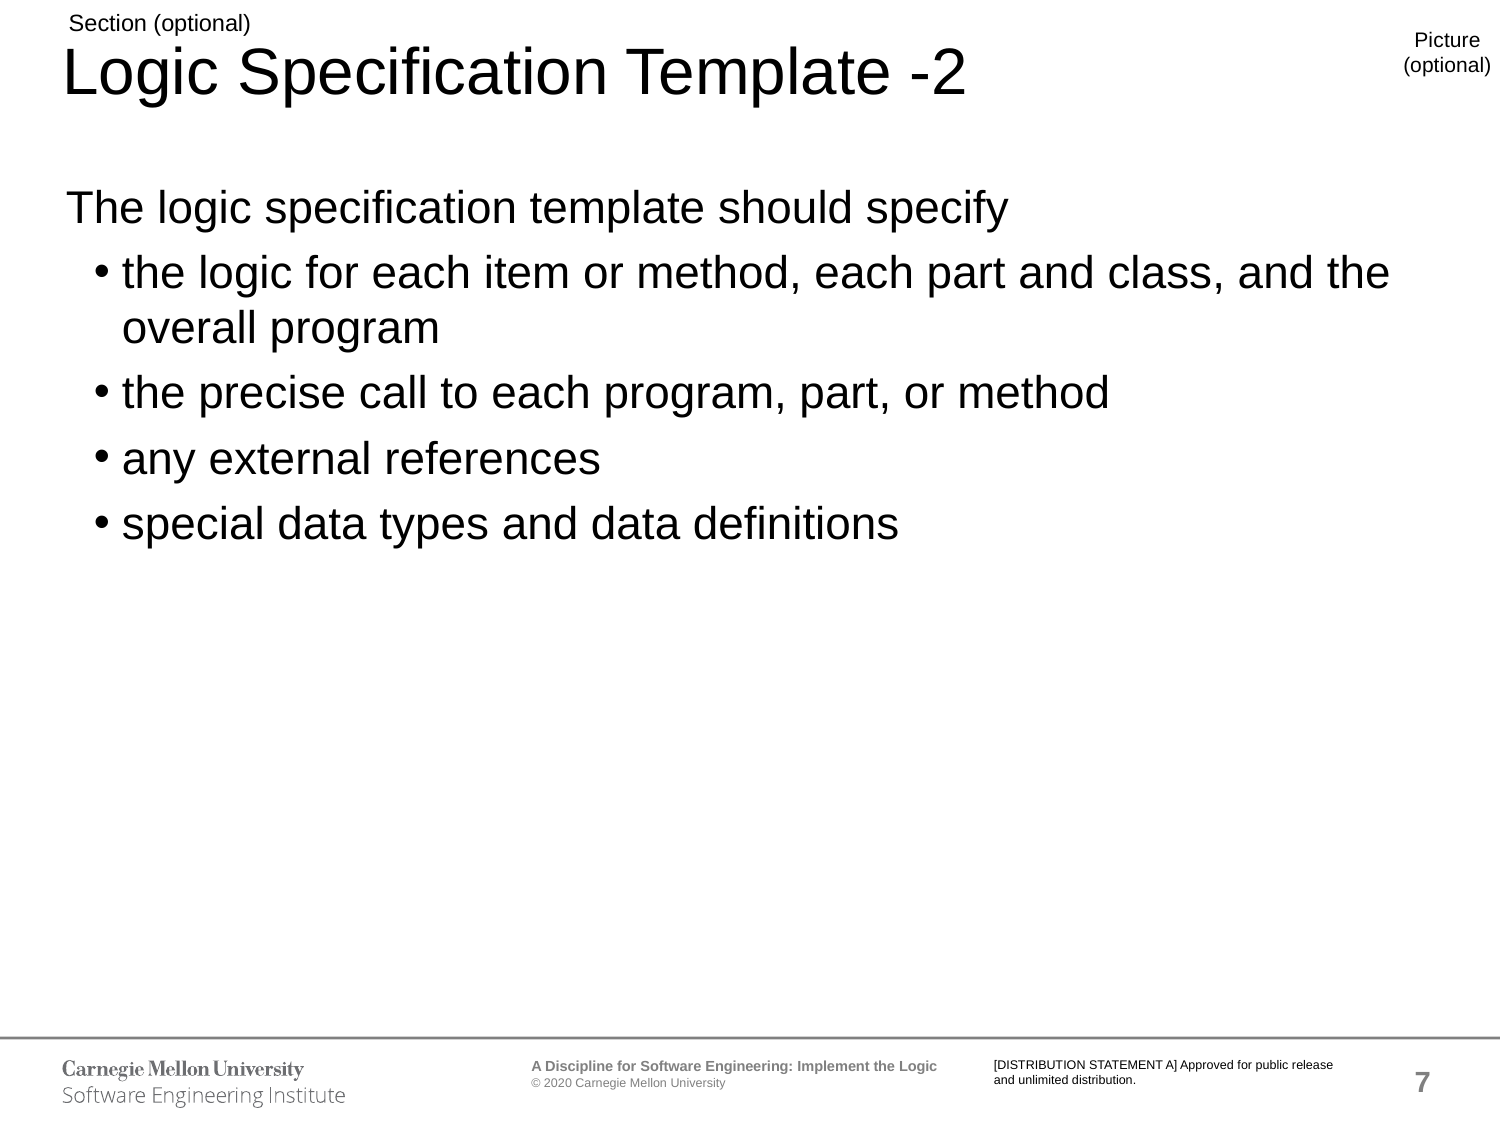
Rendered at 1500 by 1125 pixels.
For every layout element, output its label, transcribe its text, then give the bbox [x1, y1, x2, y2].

title Logic Specification Template -2 [62, 37, 1338, 182]
list The logic specification template should specify the logic for each item or method, each part and class, and the overall program the precise call to each program, part, or method any external references special data types and data definitions [65, 177, 1431, 1000]
